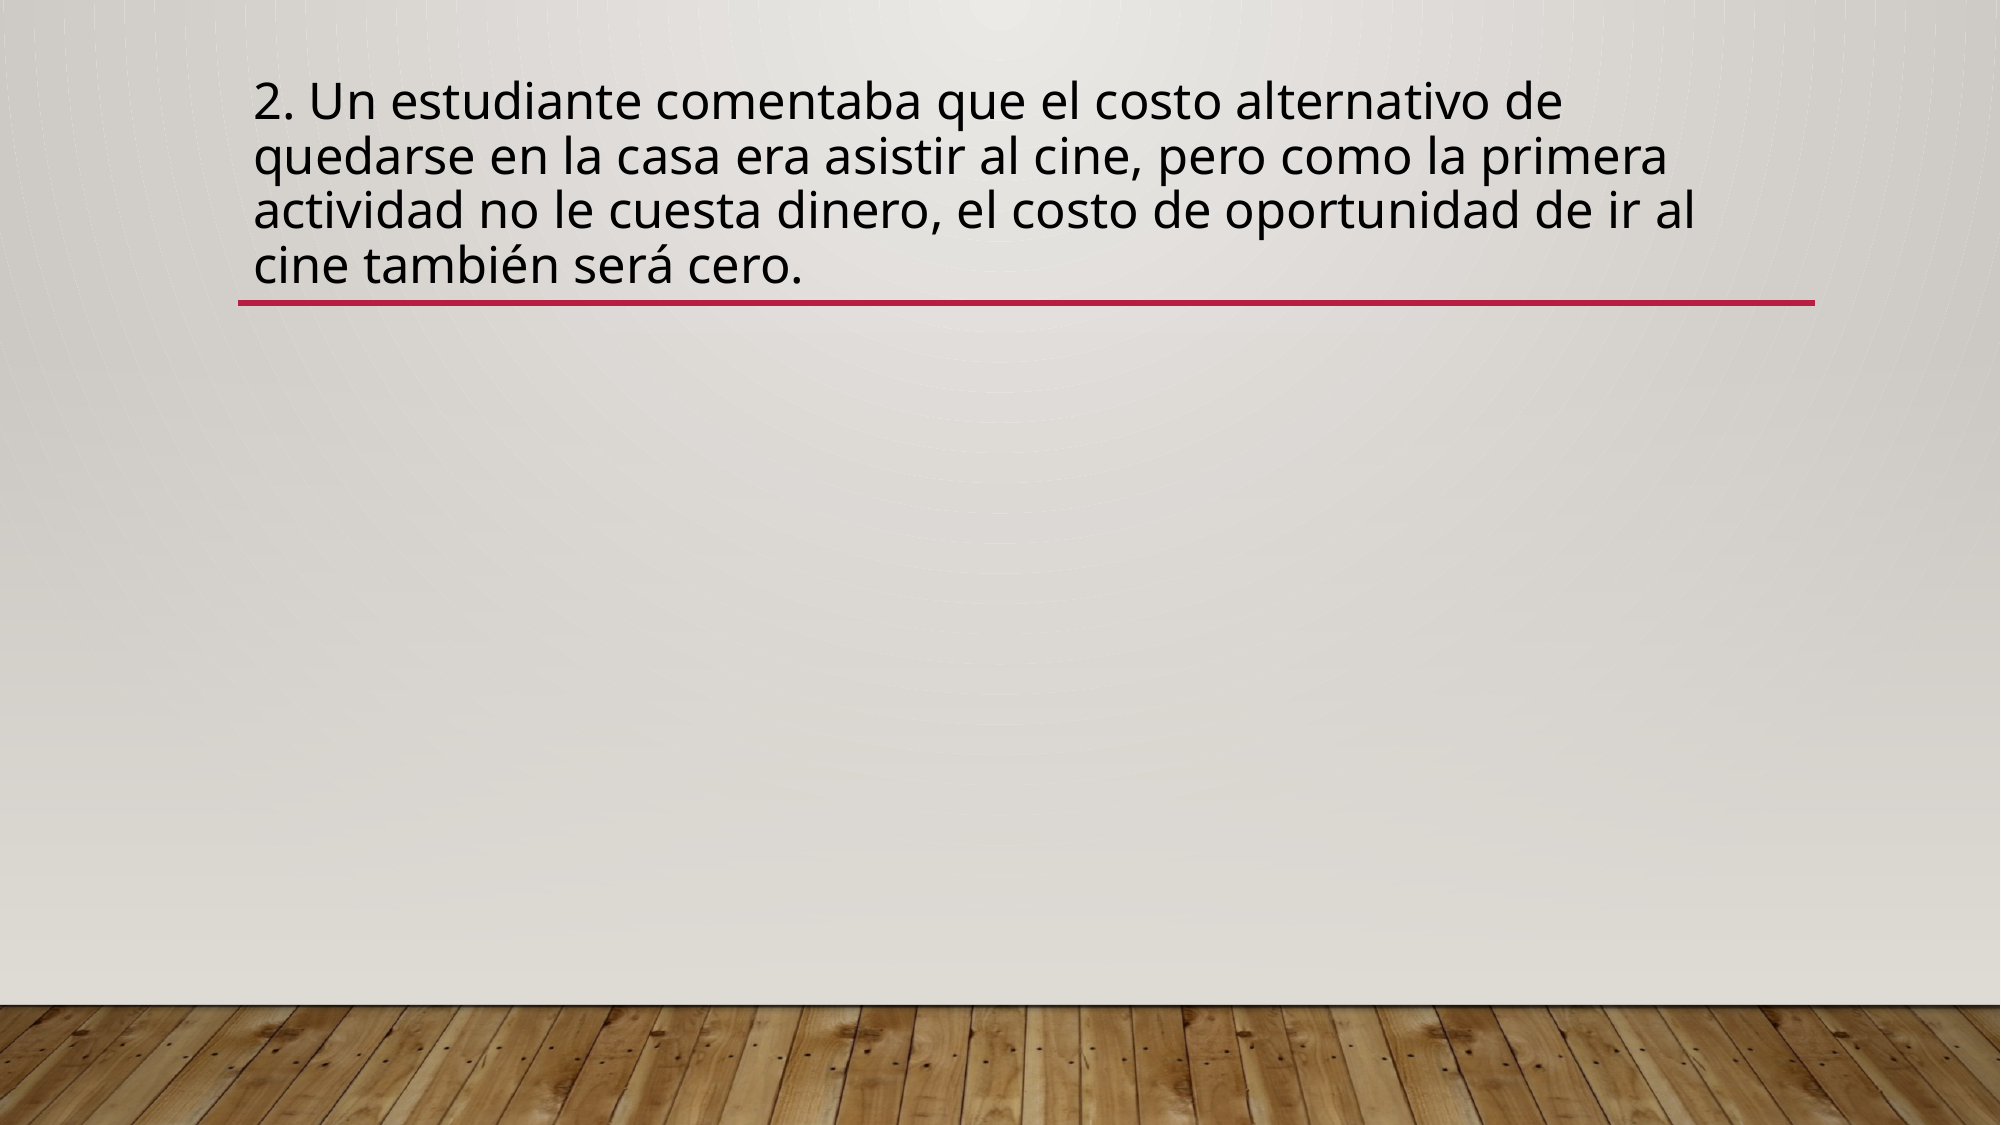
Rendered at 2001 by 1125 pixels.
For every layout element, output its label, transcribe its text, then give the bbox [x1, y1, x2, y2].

picture [0, 1005, 2000, 1125]
title 2. Un estudiante comentaba que el costo alternativo de quedarse en la casa era asistir al cine, pero como la primera actividad no le cuesta dinero, el costo de oportunidad de ir al cine también será cero. [238, 68, 1814, 305]
